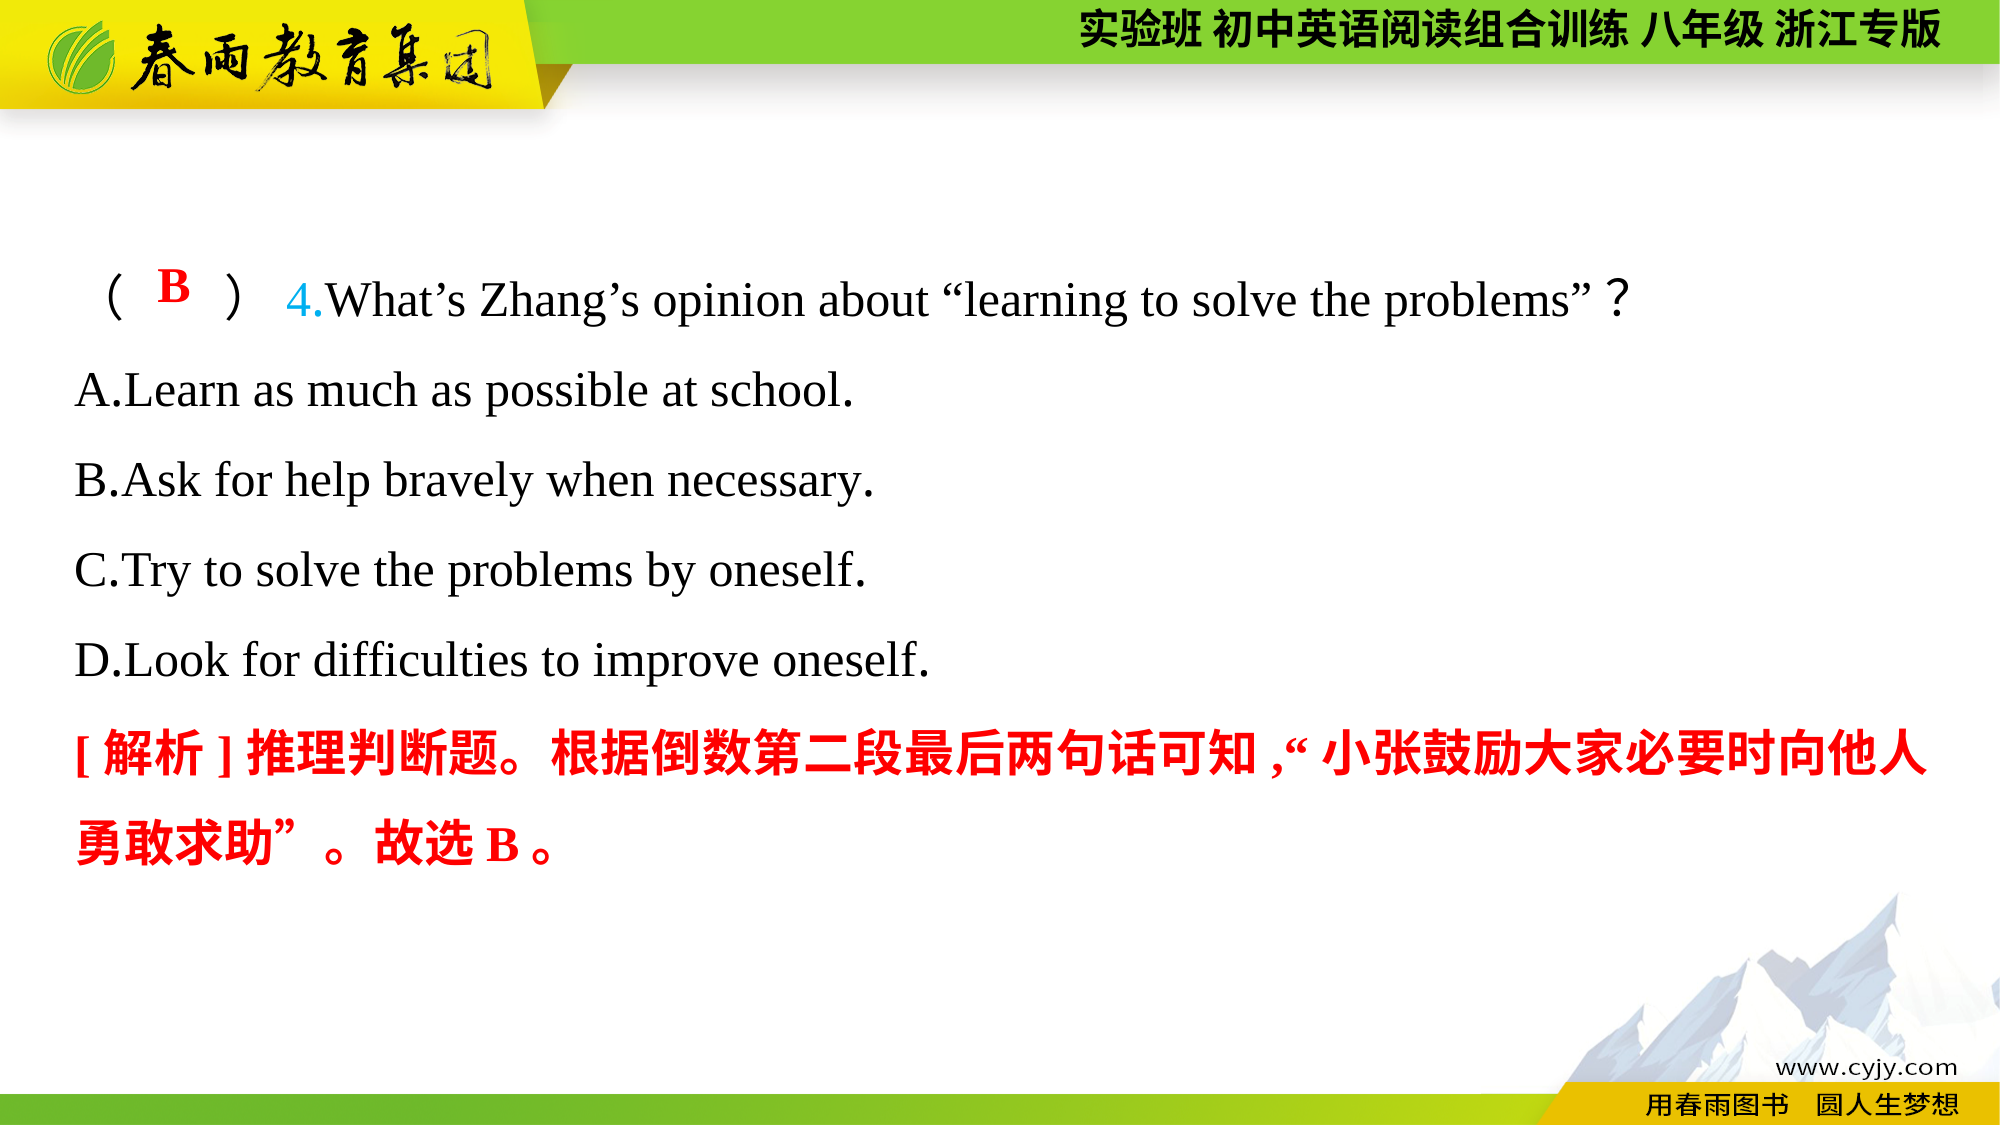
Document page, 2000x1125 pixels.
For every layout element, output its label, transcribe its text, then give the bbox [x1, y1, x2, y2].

text_box B [142, 245, 206, 321]
list （ ）4.What’s Zhang’s opinion about “learning to solve the problems”？ A.Learn as much as possible at school. B.Ask for help bravely when necessary. C.Try to solve the problems by oneself. D.Look for difficulties to improve oneself. [59, 229, 1944, 688]
text_box [解析]推理判断题。根据倒数第二段最后两句话可知,“小张鼓励大家必要时向他人勇敢求助”。故选B。 [59, 688, 1944, 880]
picture [0, 0, 2000, 1125]
